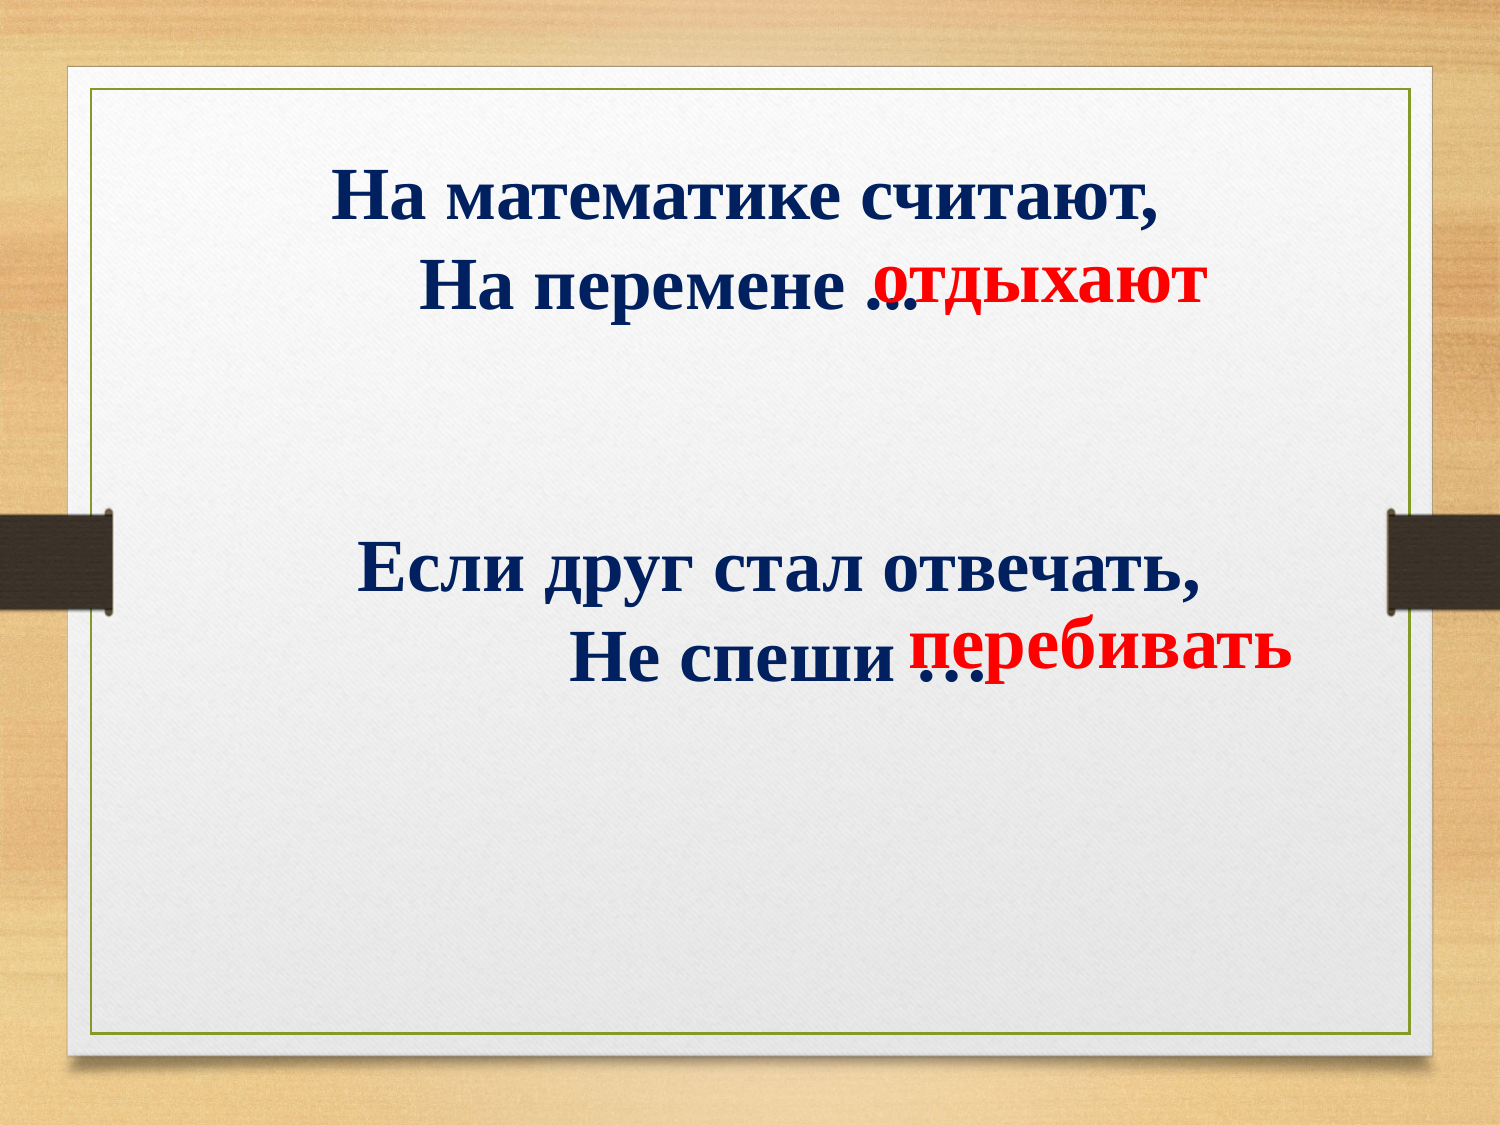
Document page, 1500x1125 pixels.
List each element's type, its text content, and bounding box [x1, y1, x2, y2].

text_box Если друг стал отвечать, Не спеши … [182, 509, 1376, 705]
text_box отдыхают [858, 219, 1224, 325]
text_box На математике считают, На перемене ... [0, 137, 1441, 332]
picture [92, 90, 1408, 137]
text_box перебивать [893, 586, 1309, 691]
picture [0, 0, 1500, 1125]
